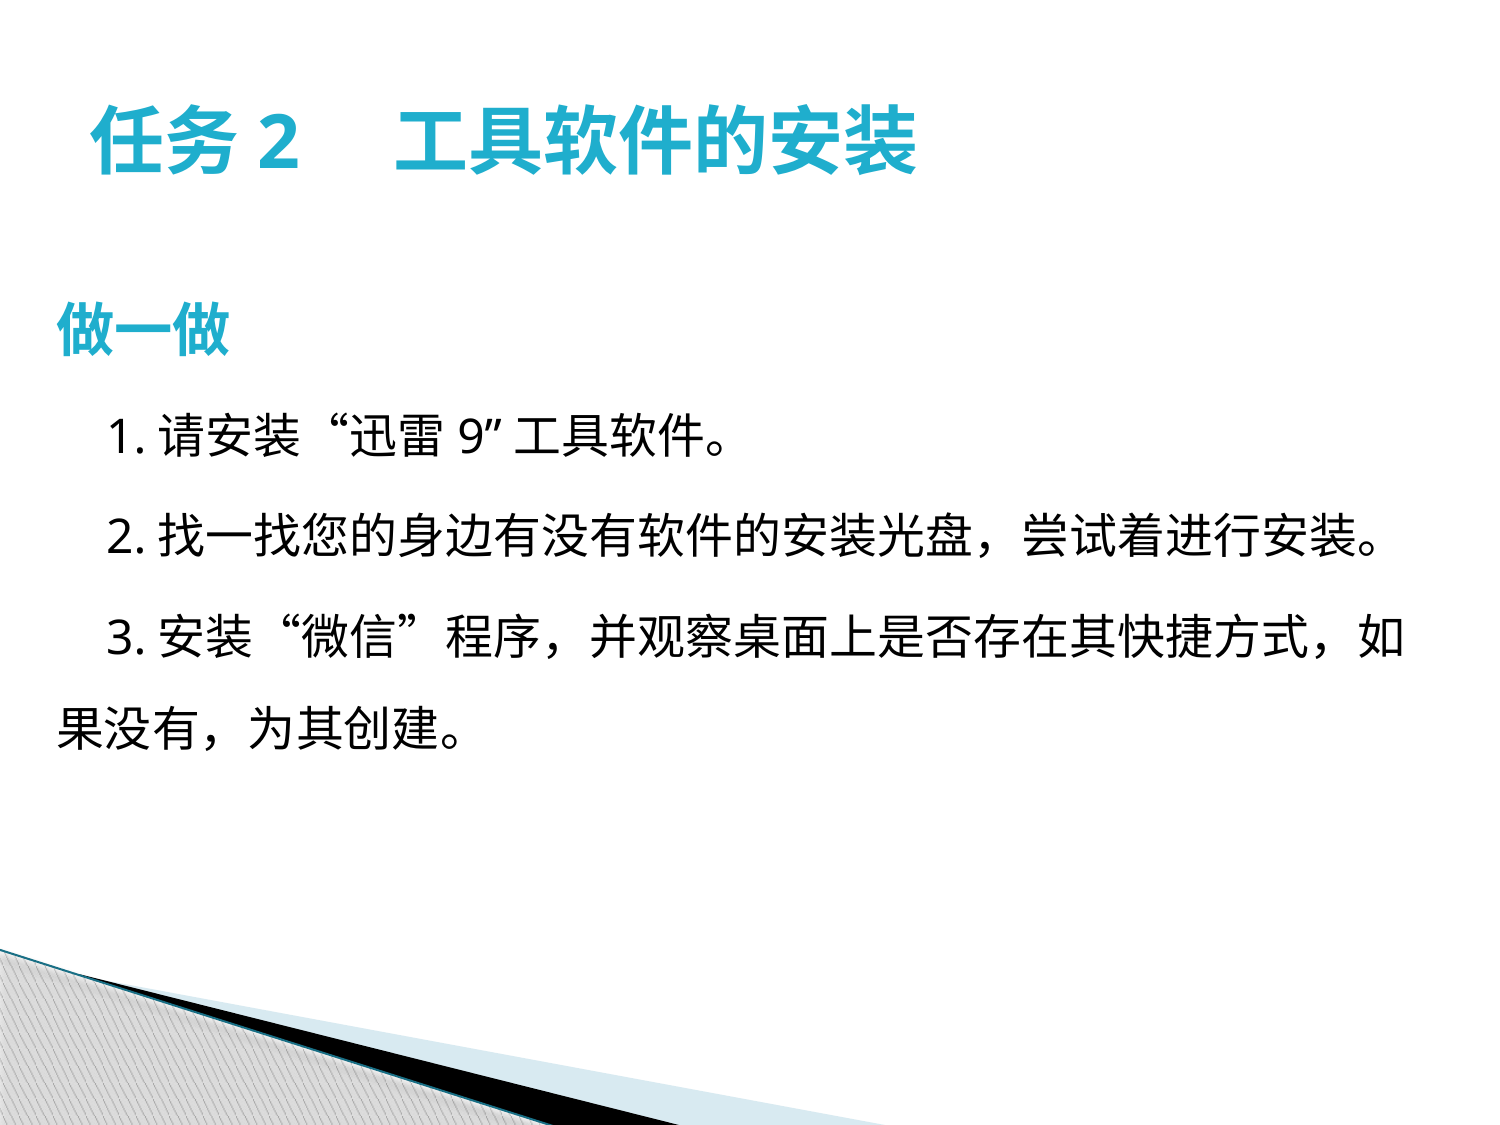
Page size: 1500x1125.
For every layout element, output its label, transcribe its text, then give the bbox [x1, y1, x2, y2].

title 任务2 工具软件的安装 [75, 45, 1425, 233]
list 做一做 1.请安装“迅雷9”工具软件。 2.找一找您的身边有没有软件的安装光盘，尝试着进行安装。 3.安装“微信”程序，并观察桌面上是否存在其快捷方式，如果没有，为其创建。 [41, 243, 1436, 1012]
